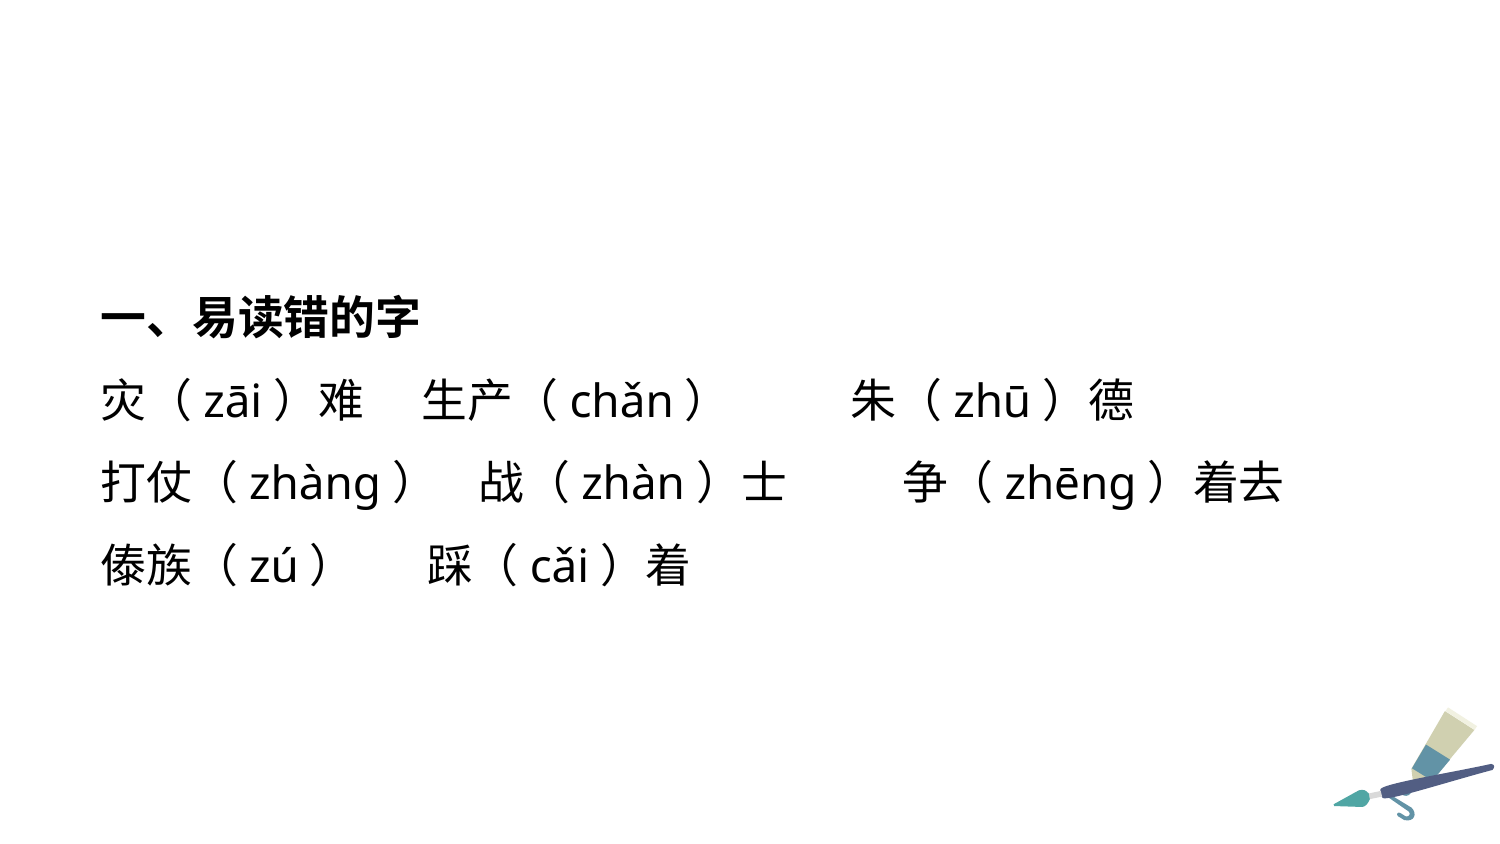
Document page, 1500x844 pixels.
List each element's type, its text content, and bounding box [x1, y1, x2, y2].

text_box 一、易读错的字 灾（zāi）难 生产（chǎn） 朱（zhū）德 打仗（zhàng） 战（zhàn）士 争（zhēng）着去 傣族（zú） 踩（cǎi）着 [86, 254, 1468, 599]
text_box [1358, 708, 1481, 844]
